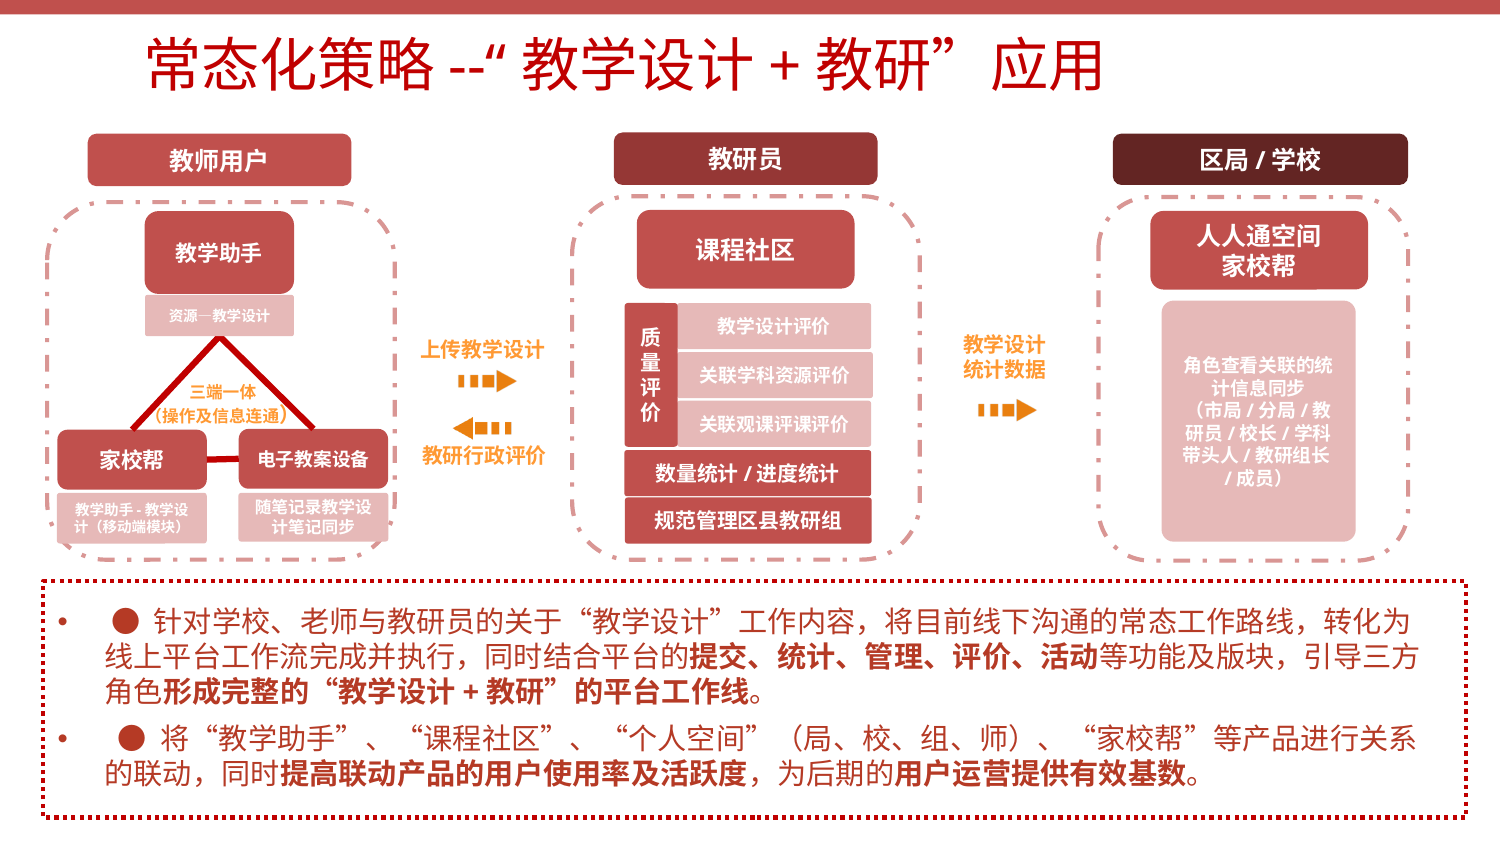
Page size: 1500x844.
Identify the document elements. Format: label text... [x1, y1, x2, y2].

picture [974, 385, 1041, 435]
text_box 常态化策略--“教学设计+教研”应用 [132, 22, 1243, 104]
text_box 教师用户 [85, 131, 354, 189]
text_box 教研行政评价 [407, 434, 646, 475]
text_box [570, 194, 922, 562]
text_box [73, 200, 369, 209]
text_box 上传教学设计 [394, 329, 572, 370]
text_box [56, 210, 389, 544]
text_box ● 针对学校、老师与教研员的关于“教学设计”工作内容，将目前线下沟通的常态工作路线，转化为线上平台工作流完成并执行，同时结合平台的提交、统计、管理、评价、活动等功能及版块，引导三方角色形成完整的“教学设计+教研”的平台工作线。 ● 将“教学助手”、“课程社区”、“个人空间”（局、校、组、师）、“家校帮”等产品进行关系的联动，同时提高联动产品的用户使用率及活跃度，为后期的用户运营提供有效基数。 [42, 595, 1455, 798]
text_box [41, 579, 1468, 820]
text_box 区局/学校 [1110, 131, 1411, 188]
text_box [45, 239, 51, 527]
text_box [76, 552, 366, 562]
picture [448, 356, 521, 453]
text_box 规范管理区县教研组 [622, 495, 874, 546]
text_box 教研员 [611, 130, 880, 188]
text_box [1096, 194, 1411, 563]
text_box 教学设计 统计数据 [948, 323, 1187, 389]
